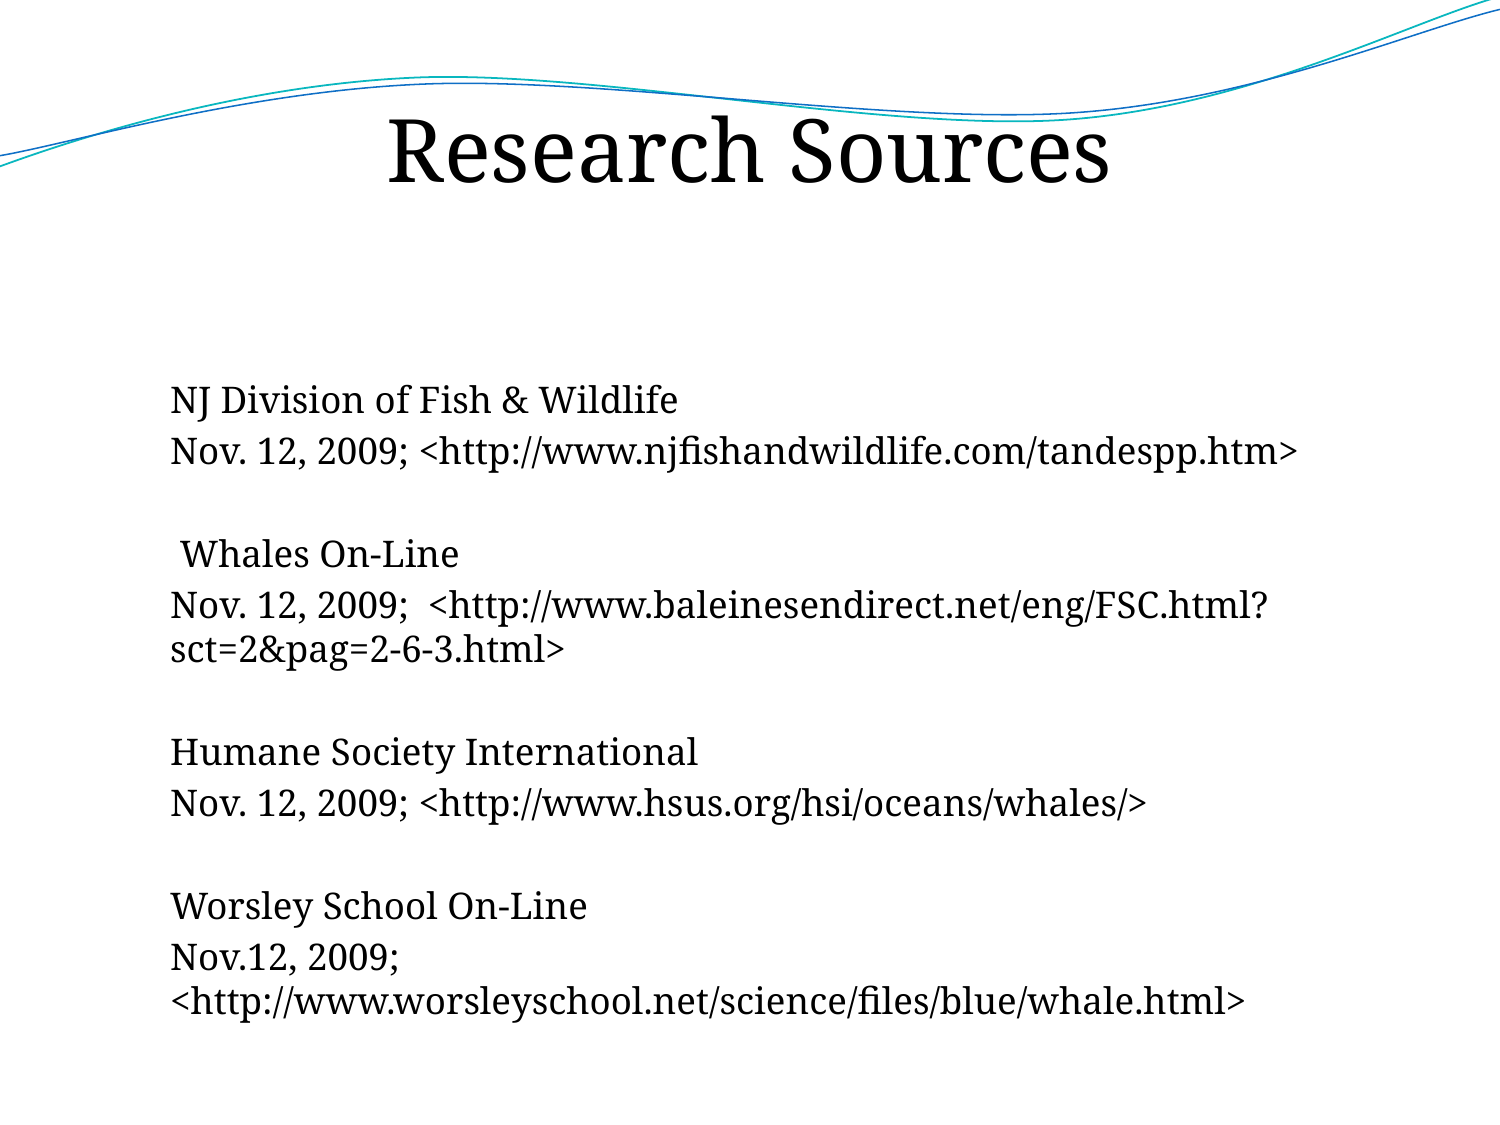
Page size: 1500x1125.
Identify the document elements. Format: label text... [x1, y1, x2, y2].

title Research Sources [74, 87, 1426, 201]
list NJ Division of Fish & Wildlife Nov. 12, 2009; <http://www.njfishandwildlife.com/tandespp.htm> Whales On-Line Nov. 12, 2009; <http://www.baleinesendirect.net/eng/FSC.html?sct=2&pag=2-6-3.html> Humane Society International Nov. 12, 2009; <http://www.hsus.org/hsi/oceans/whales/> Worsley School On-Line Nov.12, 2009; <http://www.worsleyschool.net/science/files/blue/whale.html> [74, 317, 1426, 1038]
